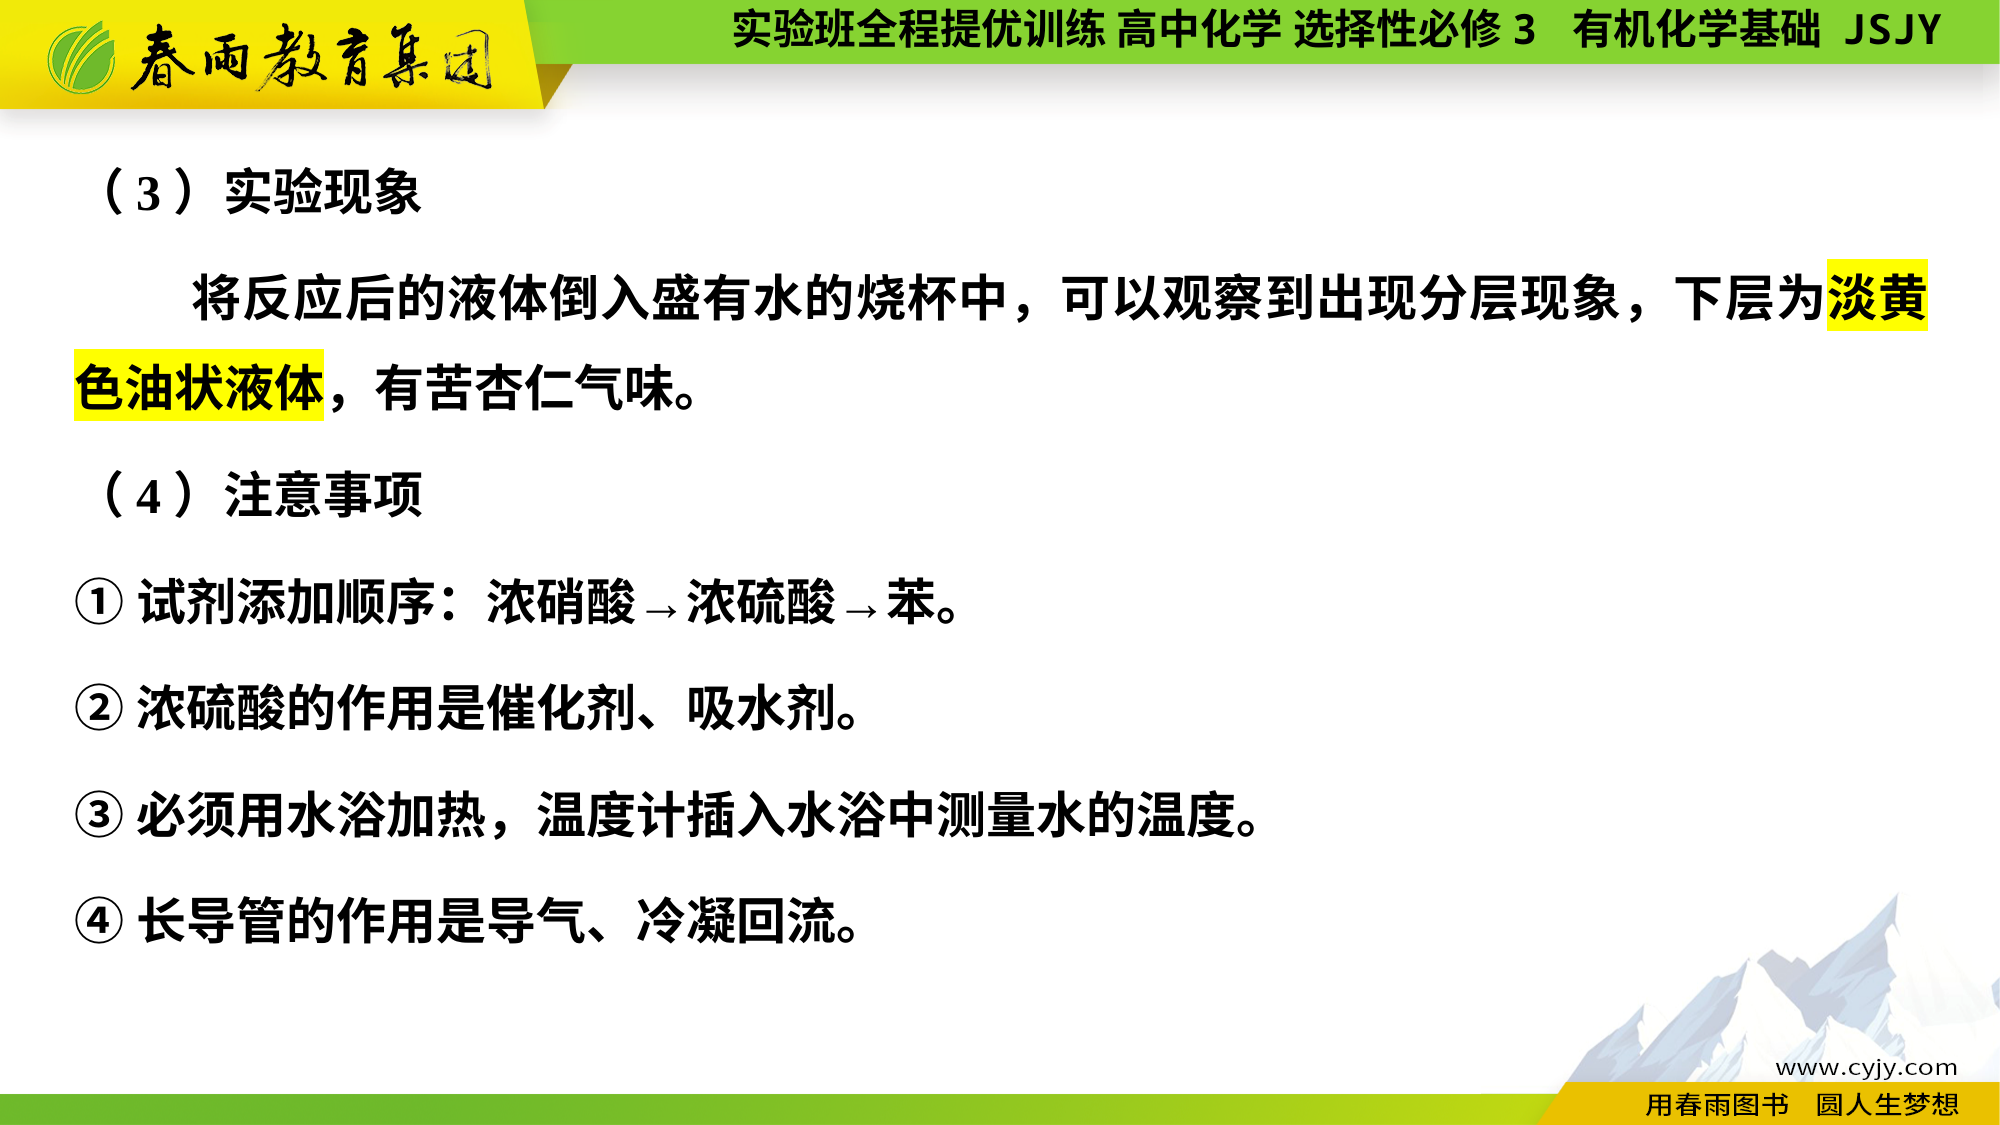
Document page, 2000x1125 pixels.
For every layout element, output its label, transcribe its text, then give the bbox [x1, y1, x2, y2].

list （3）实验现象 将反应后的液体倒入盛有水的烧杯中，可以观察到出现分层现象，下层为淡黄色油状液体，有苦杏仁气味。 （4）注意事项 ①试剂添加顺序：浓硝酸→浓硫酸→苯。 ②浓硫酸的作用是催化剂、吸水剂。 ③必须用水浴加热，温度计插入水浴中测量水的温度。 ④长导管的作用是导气、冷凝回流。 [59, 122, 1944, 966]
picture [0, 0, 2000, 1125]
